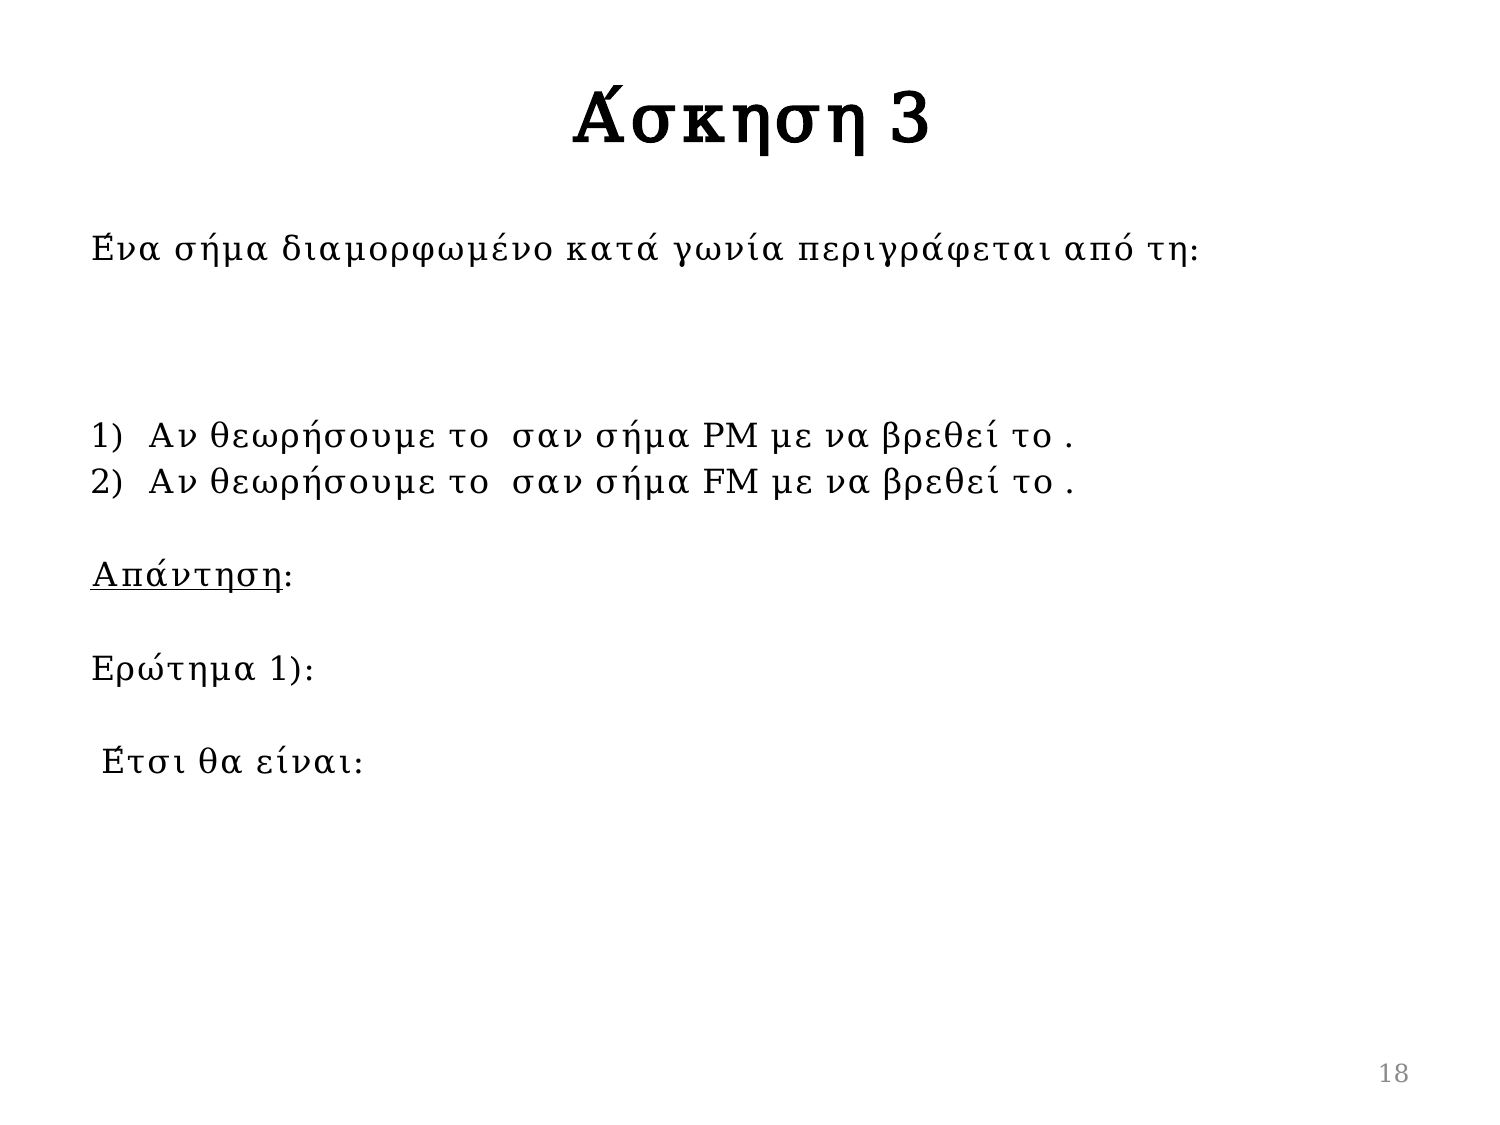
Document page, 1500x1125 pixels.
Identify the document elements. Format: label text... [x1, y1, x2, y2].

title Άσκηση 3 [75, 20, 1425, 209]
slide_number 18 [1222, 1042, 1425, 1103]
